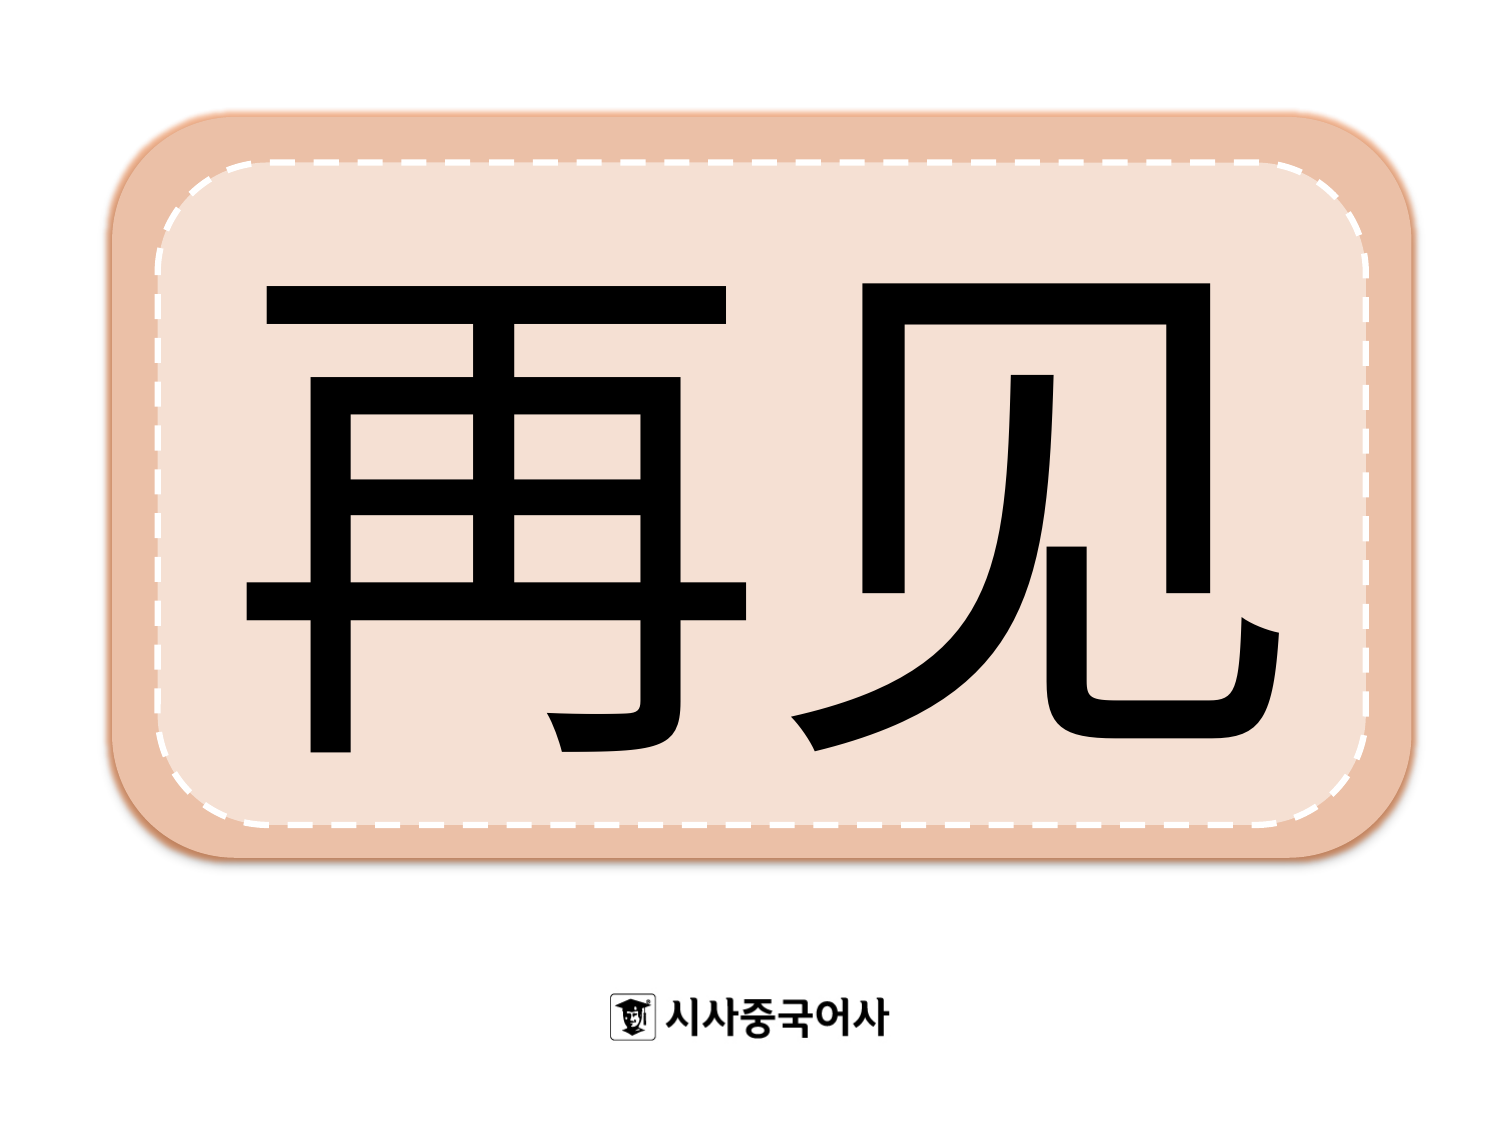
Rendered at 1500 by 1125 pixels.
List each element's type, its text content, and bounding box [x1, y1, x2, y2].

picture [602, 987, 898, 1047]
text_box 再见 [162, 160, 1371, 824]
